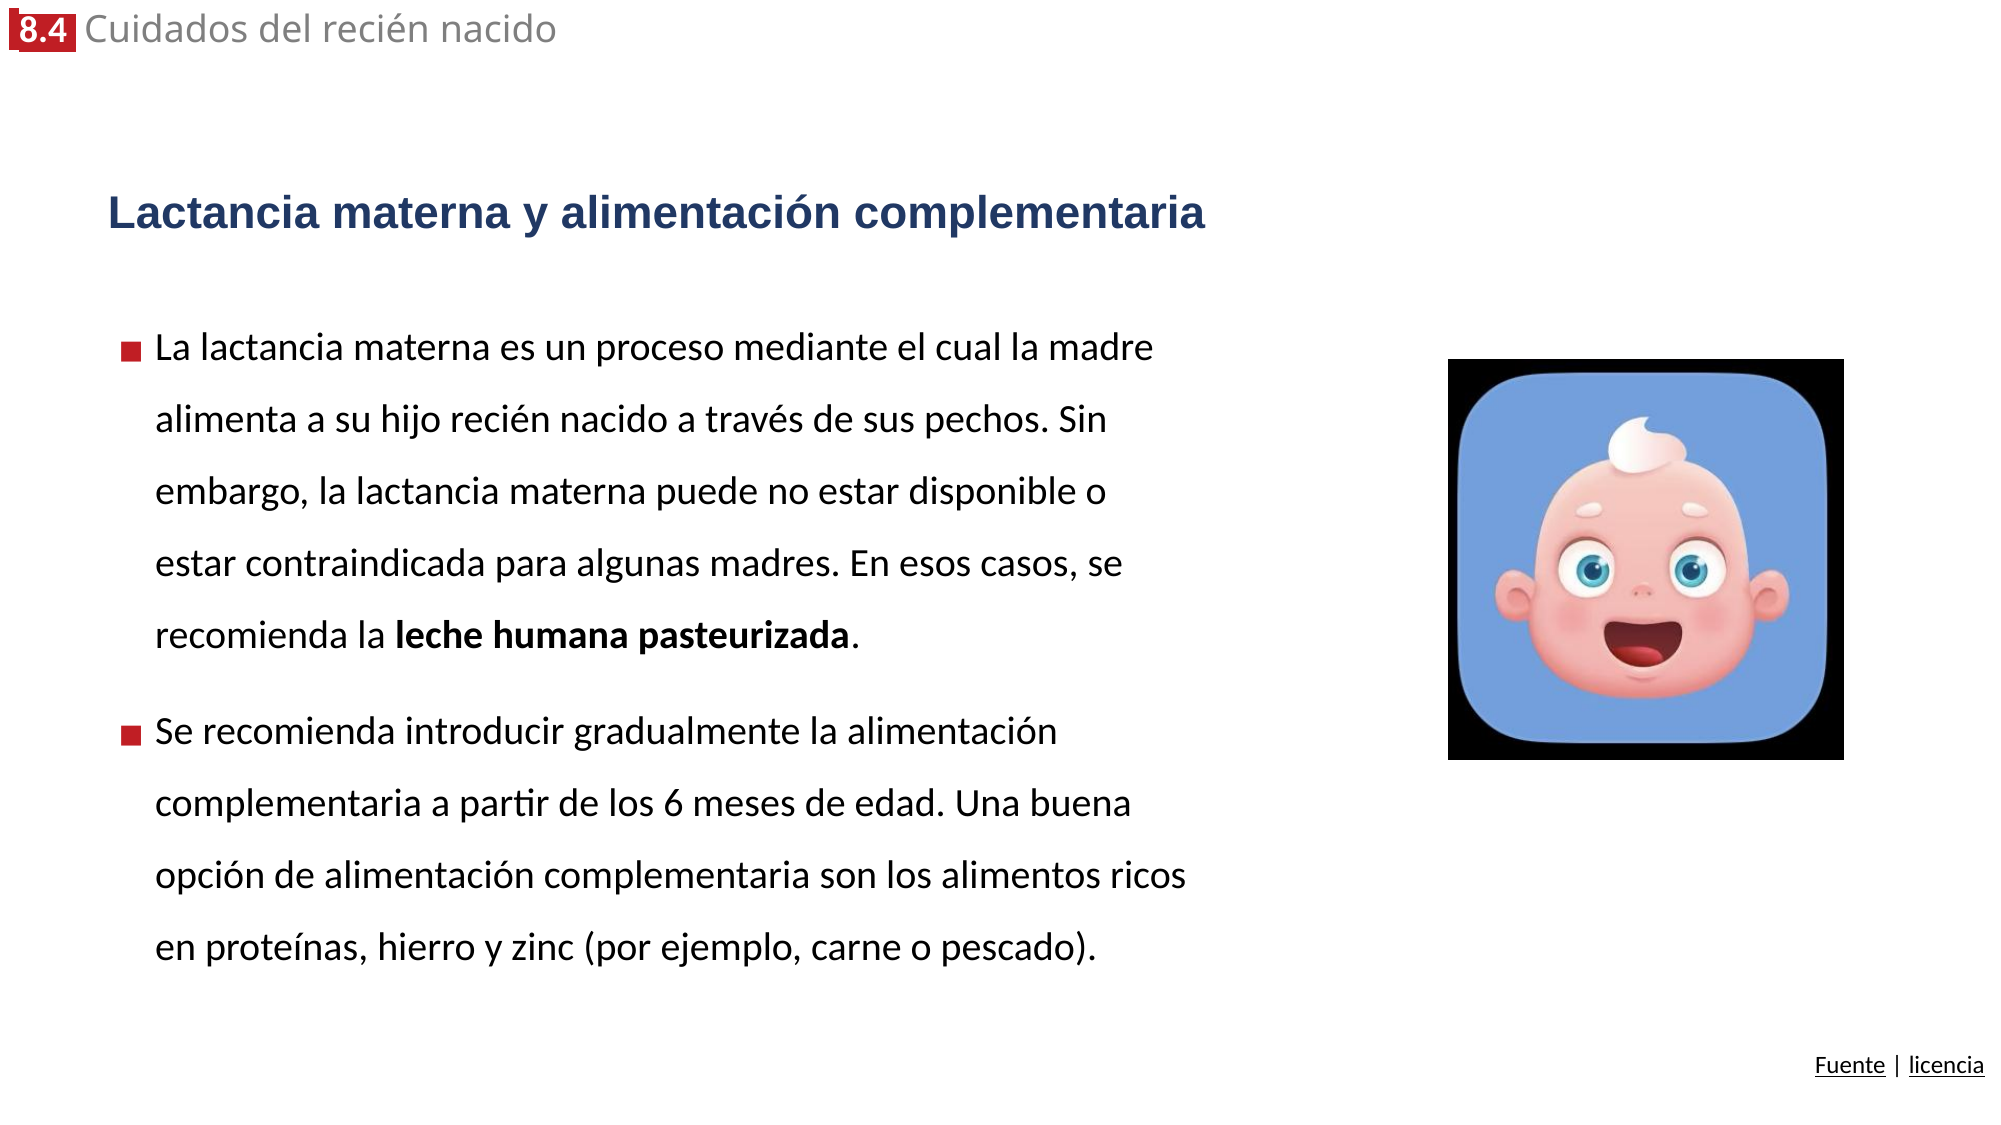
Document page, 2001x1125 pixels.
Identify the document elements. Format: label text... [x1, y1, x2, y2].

picture [1448, 359, 1845, 760]
list La lactancia materna es un proceso mediante el cual la madre alimenta a su hijo recién nacido a través de sus pechos. Sin embargo, la lactancia materna puede no estar disponible o estar contraindicada para algunas madres. En esos casos, se recomienda la leche humana pasteurizada. Se recomienda introducir gradualmente la alimentación complementaria a partir de los 6 meses de edad. Una buena opción de alimentación complementaria son los alimentos ricos en proteínas, hierro y zinc (por ejemplo, carne o pescado). [101, 289, 1207, 1028]
title Lactancia materna y alimentación complementaria [92, 160, 1908, 260]
text_box Fuente | licencia [1604, 1041, 2000, 1087]
